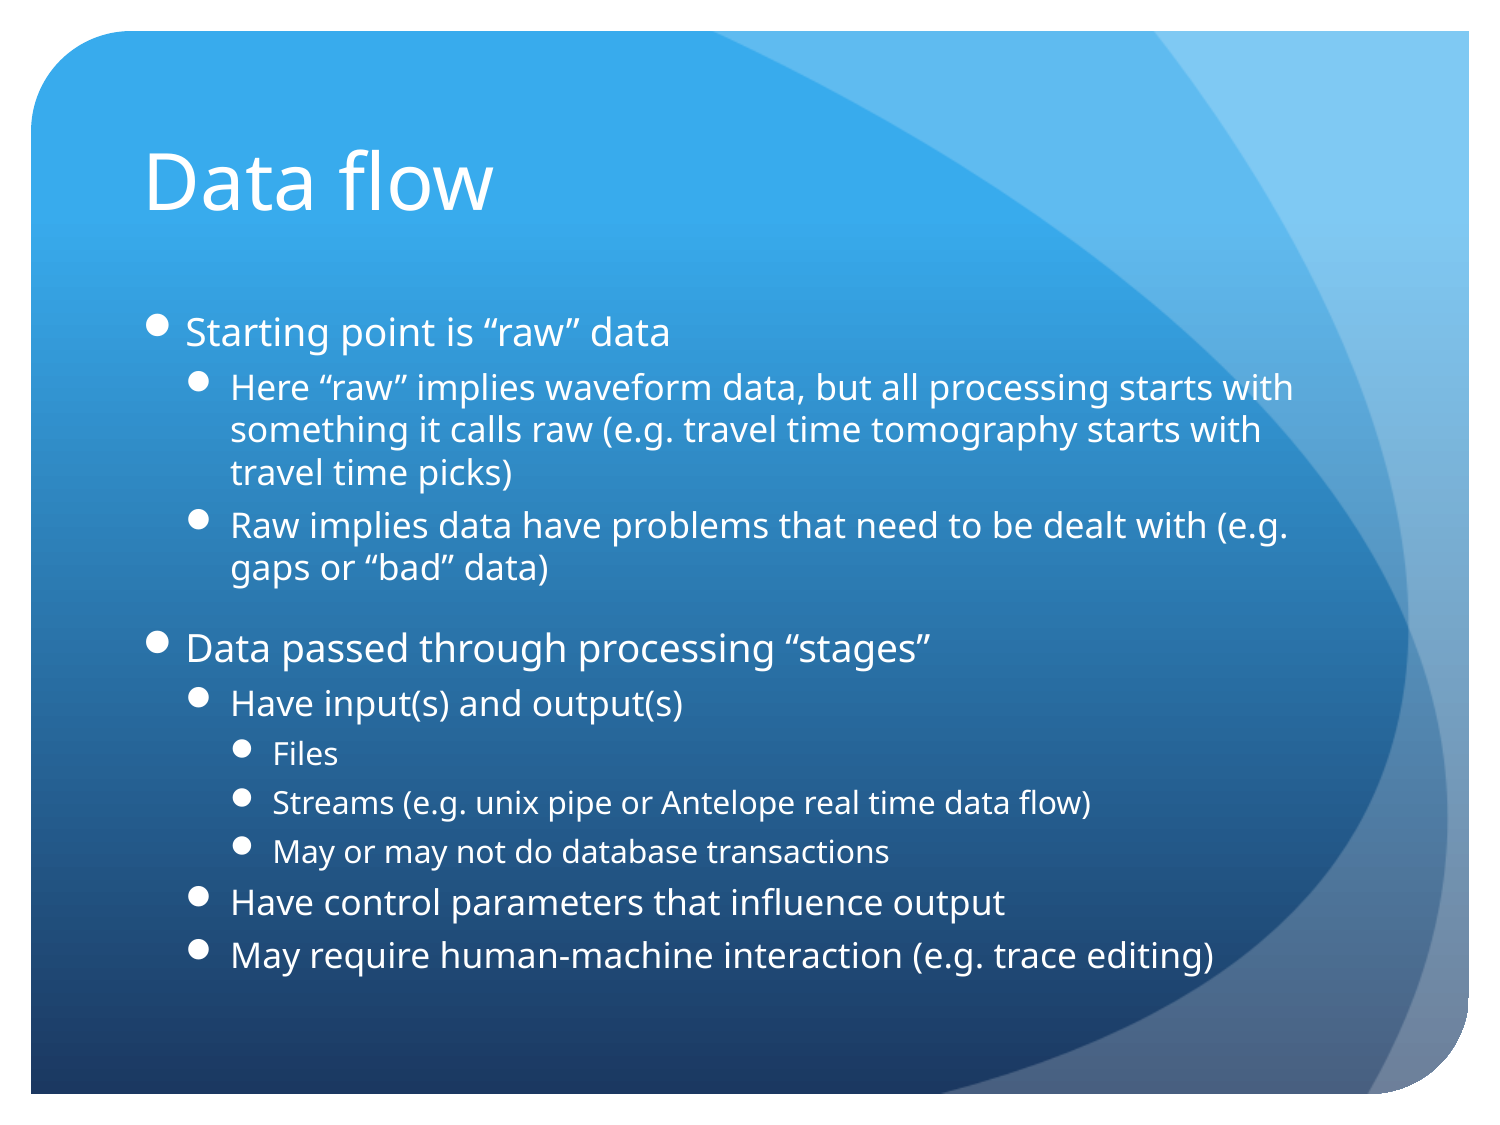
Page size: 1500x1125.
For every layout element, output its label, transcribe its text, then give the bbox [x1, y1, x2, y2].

list Starting point is “raw” data Here “raw” implies waveform data, but all processing starts with something it calls raw (e.g. travel time tomography starts with travel time picks) Raw implies data have problems that need to be dealt with (e.g. gaps or “bad” data) Data passed through processing “stages” Have input(s) and output(s) Files Streams (e.g. unix pipe or Antelope real time data flow) May or may not do database transactions Have control parameters that influence output May require human-machine interaction (e.g. trace editing) [127, 299, 1372, 991]
title Data flow [127, 62, 1372, 234]
picture [24, 30, 1473, 1094]
